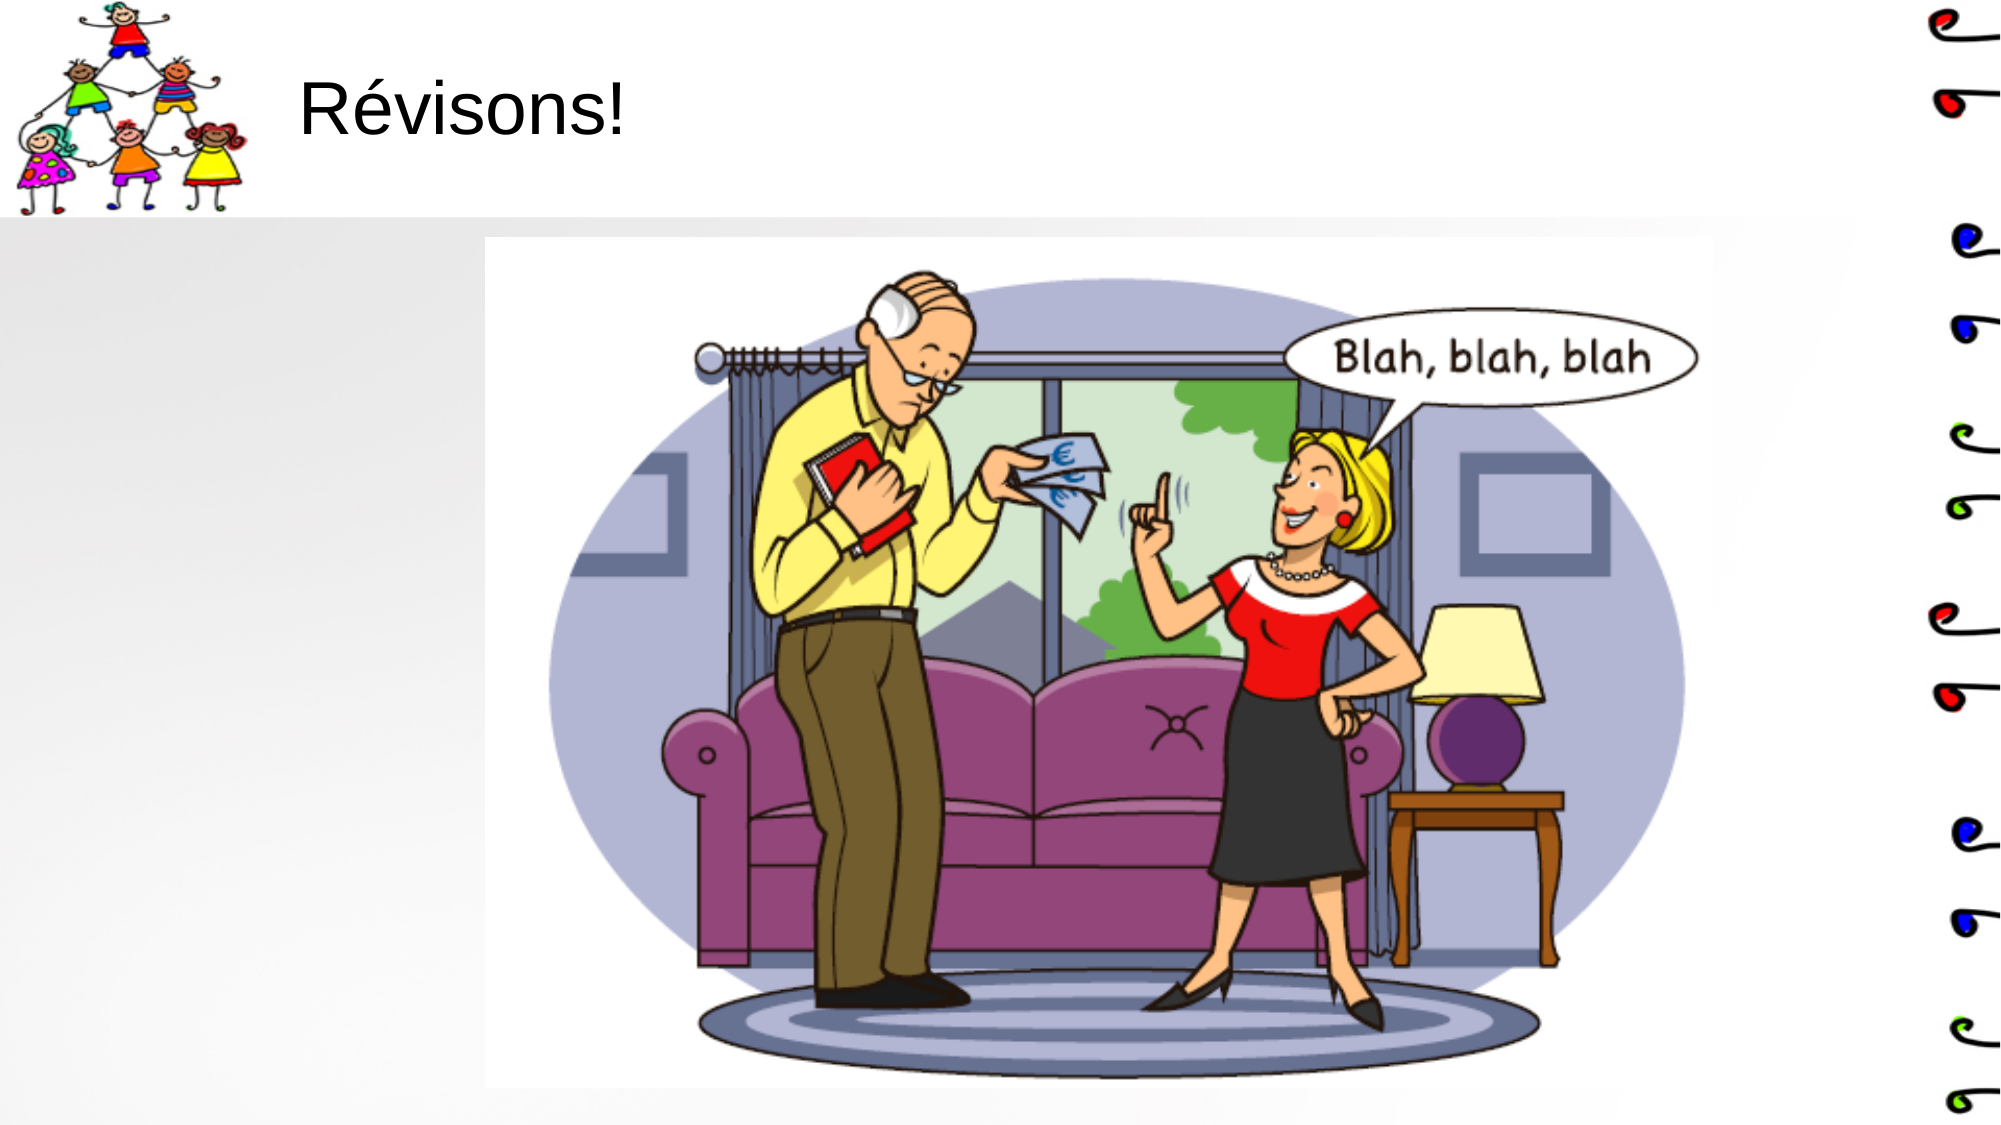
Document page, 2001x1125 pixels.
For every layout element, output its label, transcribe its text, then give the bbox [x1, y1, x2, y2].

picture [0, 0, 2001, 1125]
title Révisons! [283, 16, 1951, 192]
